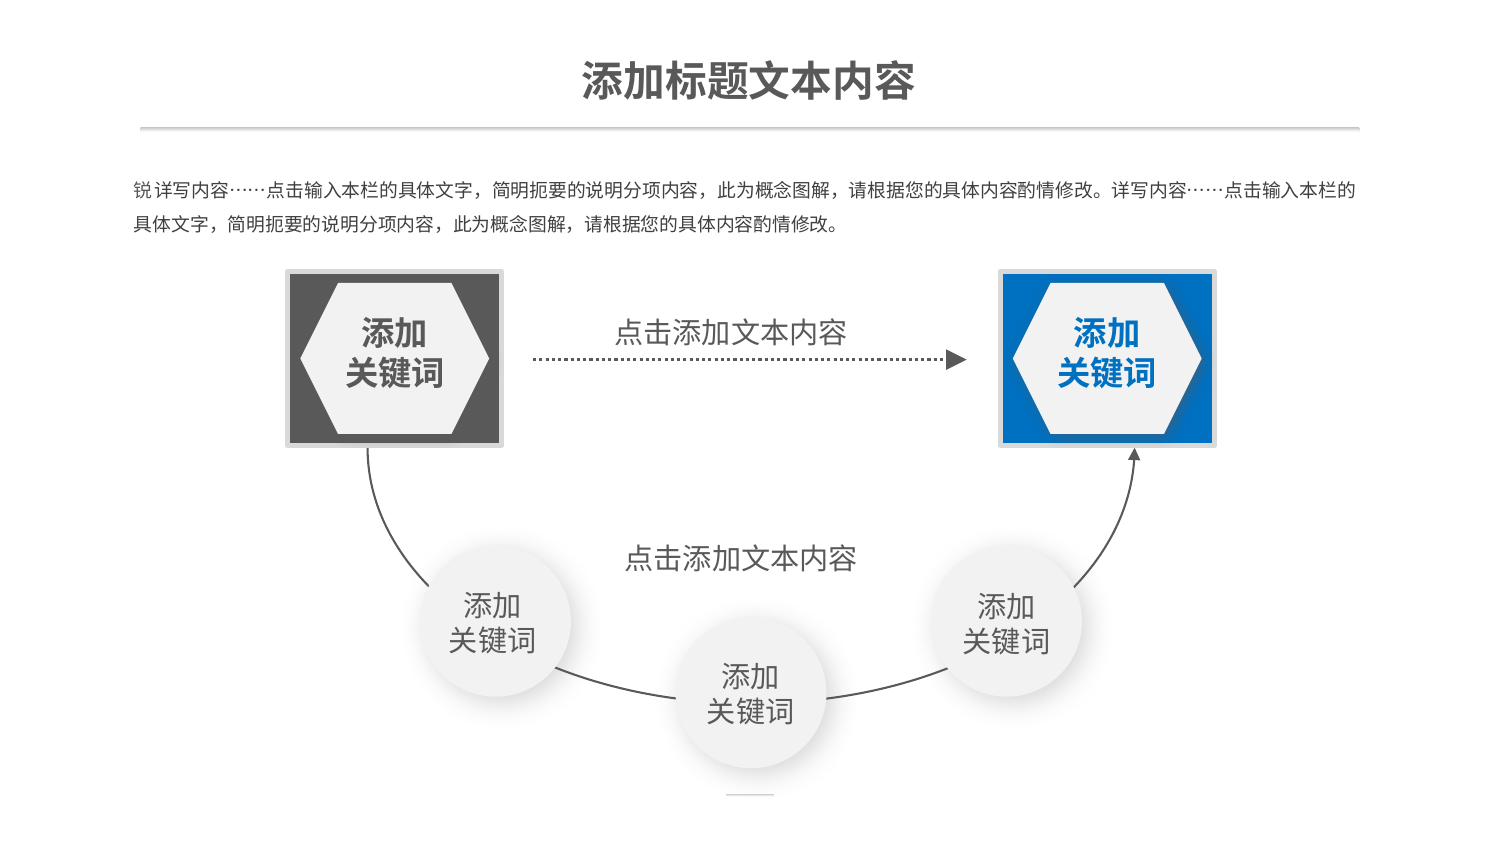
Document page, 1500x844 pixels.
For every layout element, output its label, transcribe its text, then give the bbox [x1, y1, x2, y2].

text_box [365, 447, 1141, 700]
text_box [929, 543, 1085, 699]
text_box 添加标题文本内容 [459, 49, 1038, 111]
text_box [673, 615, 829, 771]
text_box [1000, 271, 1215, 446]
text_box 点击添加文本内容 [602, 309, 897, 356]
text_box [287, 271, 502, 446]
text_box [418, 543, 574, 699]
text_box 添加 关键词 [690, 653, 812, 735]
text_box 添加 关键词 [945, 582, 1068, 664]
text_box 点击添加文本内容 [613, 535, 888, 582]
text_box 锐详写内容……点击输入本栏的具体文字，简明扼要的说明分项内容，此为概念图解，请根据您的具体内容酌情修改。详写内容……点击输入本栏的具体文字，简明扼要的说明分项内容，此为概念图解，请根据您的具体内容酌情修改。 [122, 162, 1374, 242]
text_box 添加 关键词 [432, 581, 554, 663]
